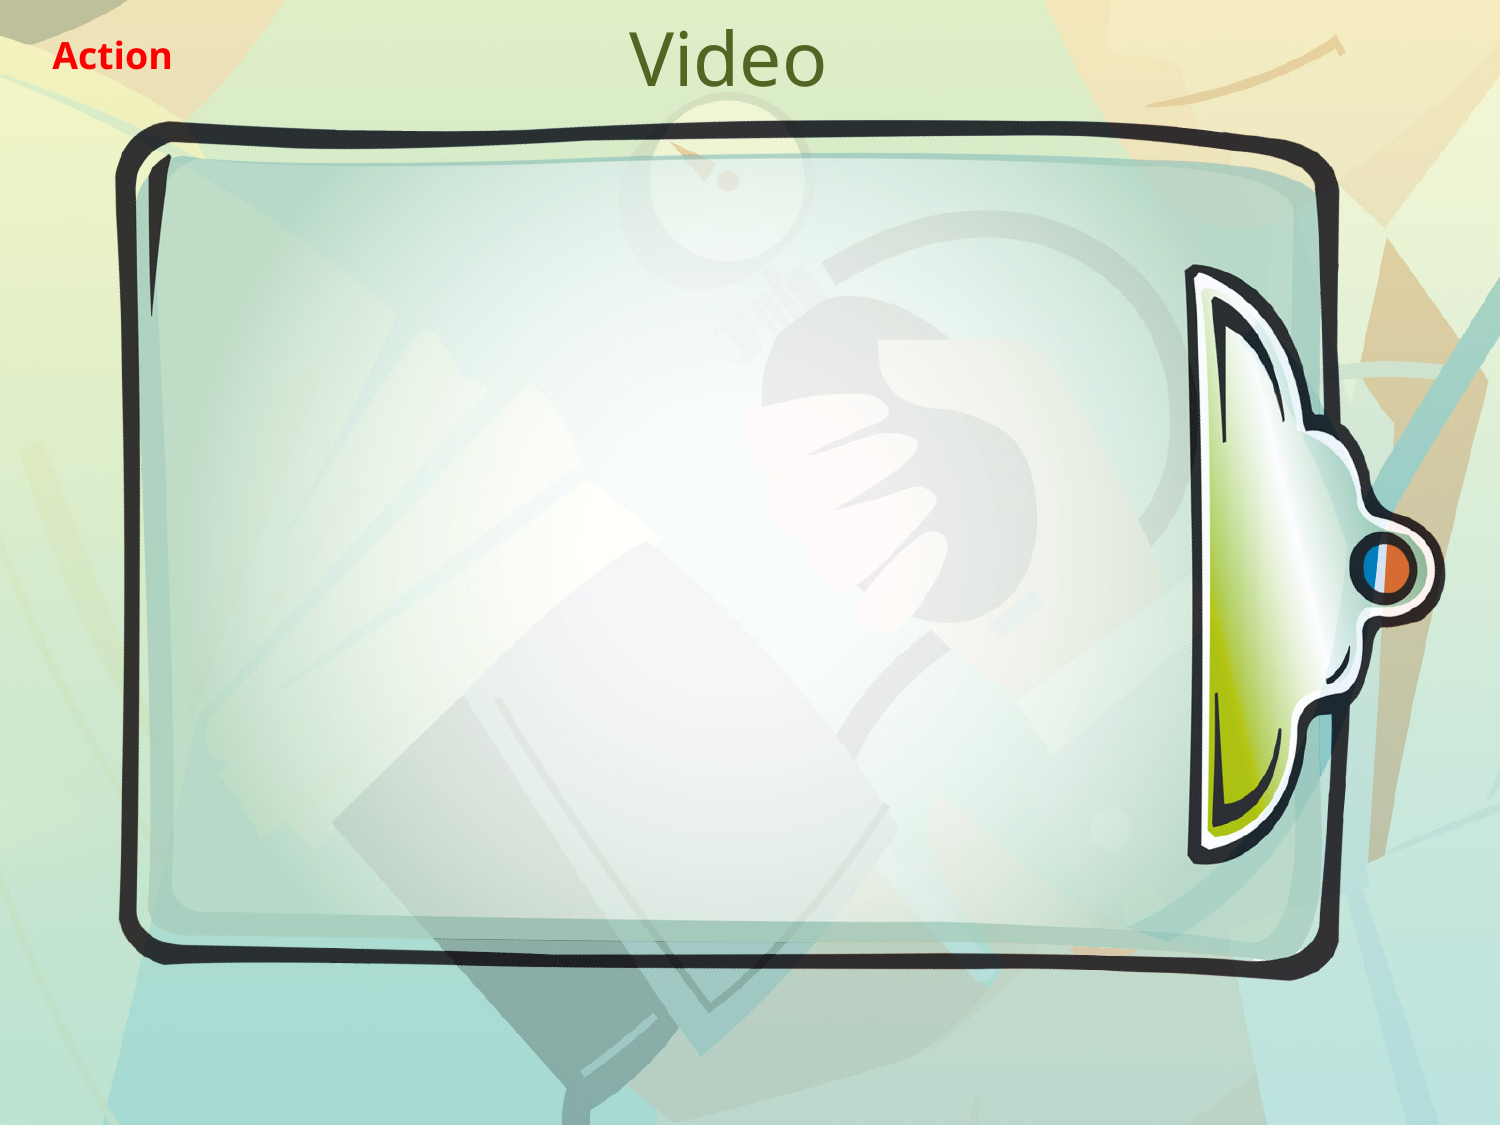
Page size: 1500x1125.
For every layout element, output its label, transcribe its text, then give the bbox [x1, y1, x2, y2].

picture [0, 0, 1500, 1125]
text_box Action [37, 24, 189, 85]
title Video [190, 0, 1267, 113]
